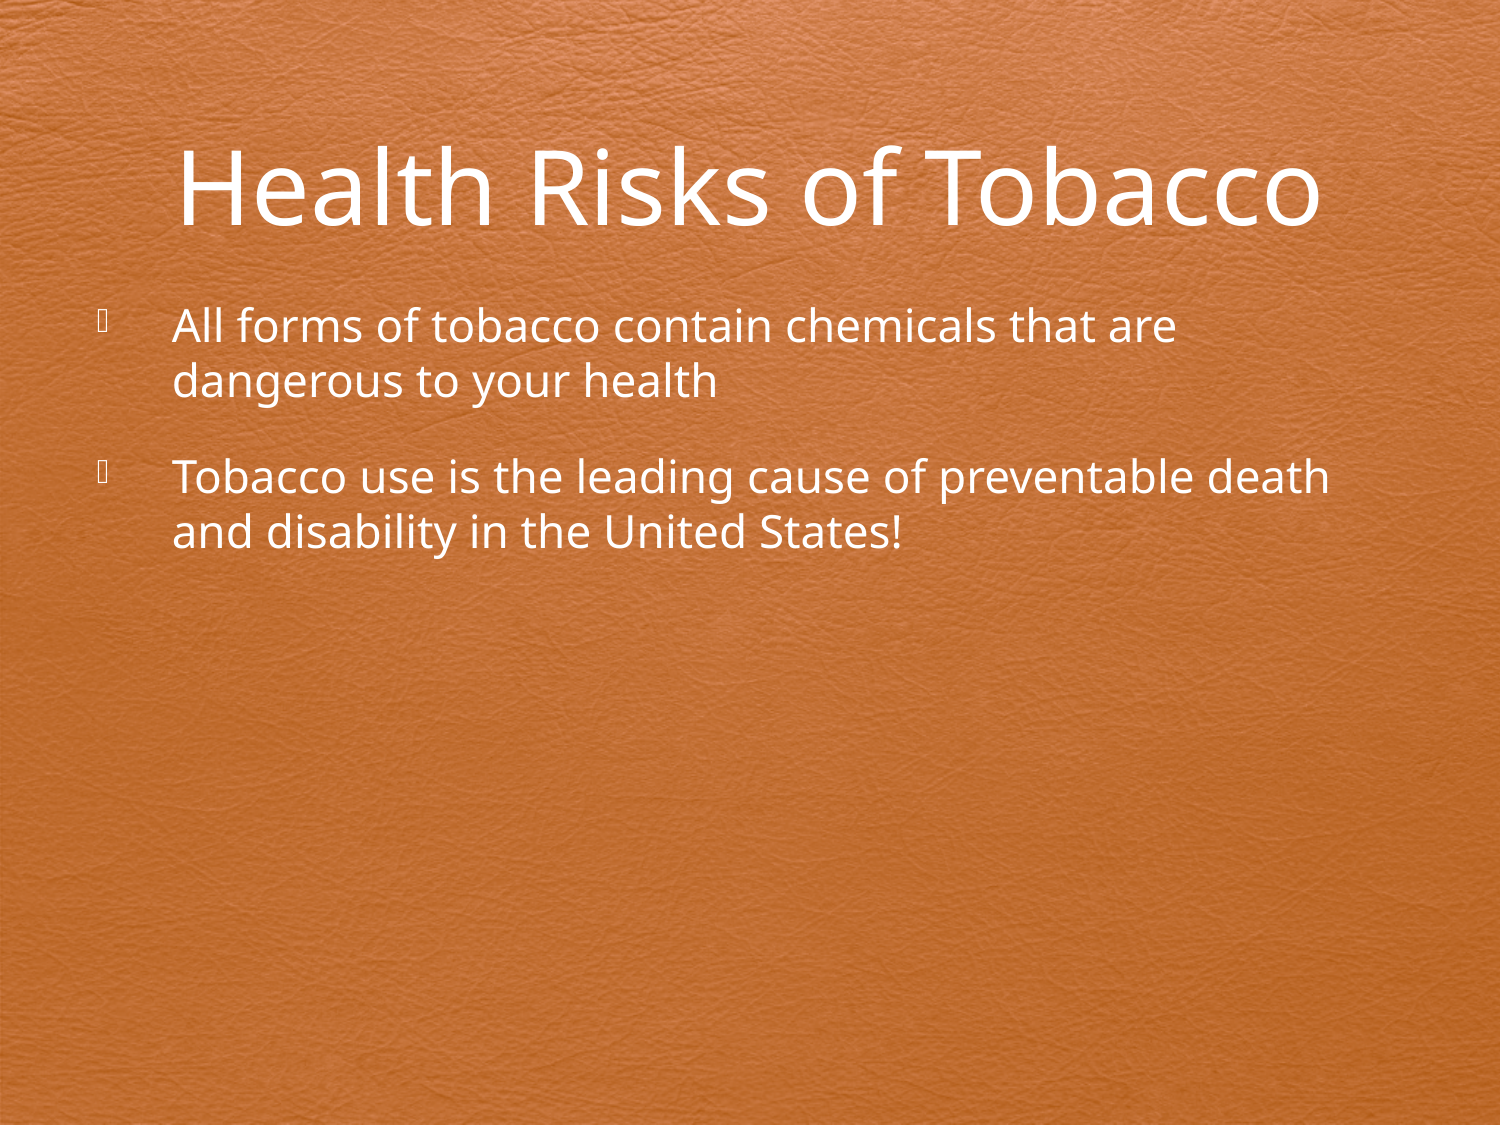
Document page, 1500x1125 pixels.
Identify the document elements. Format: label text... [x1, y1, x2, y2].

list All forms of tobacco contain chemicals that are dangerous to your health Tobacco use is the leading cause of preventable death and disability in the United States! [81, 288, 1419, 1006]
title Health Risks of Tobacco [81, 15, 1419, 254]
